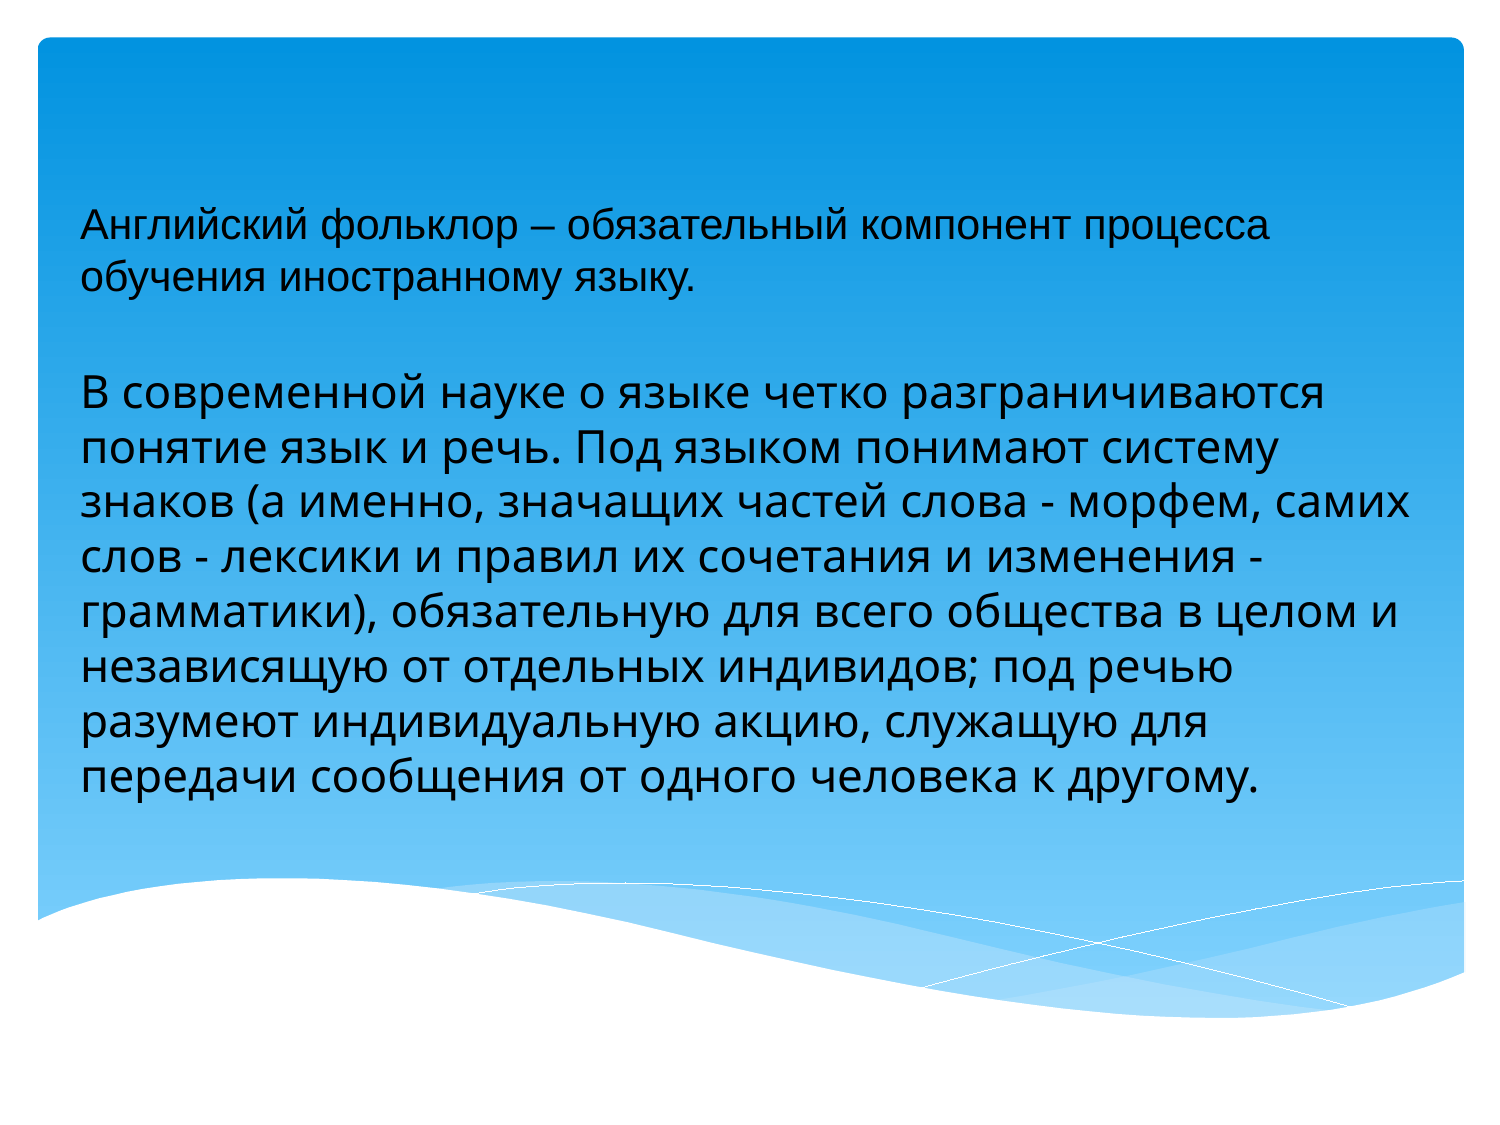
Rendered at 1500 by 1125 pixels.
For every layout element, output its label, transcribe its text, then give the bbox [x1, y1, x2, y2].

title Английский фольклор – обязательный компонент процесса обучения иностранному языку. [64, 137, 1428, 290]
subtitle В современной науке о языке четко разграничиваются понятие язык и речь. Под языком понимают систему знаков (а именно, значащих частей слова - морфем, самих слов - лексики и правил их сочетания и изменения - грамматики), обязательную для всего общества в целом и независящую от отдельных индивидов; под речью разумеют индивидуальную акцию, служащую для передачи сообщения от одного человека к другому. [64, 290, 1428, 1093]
